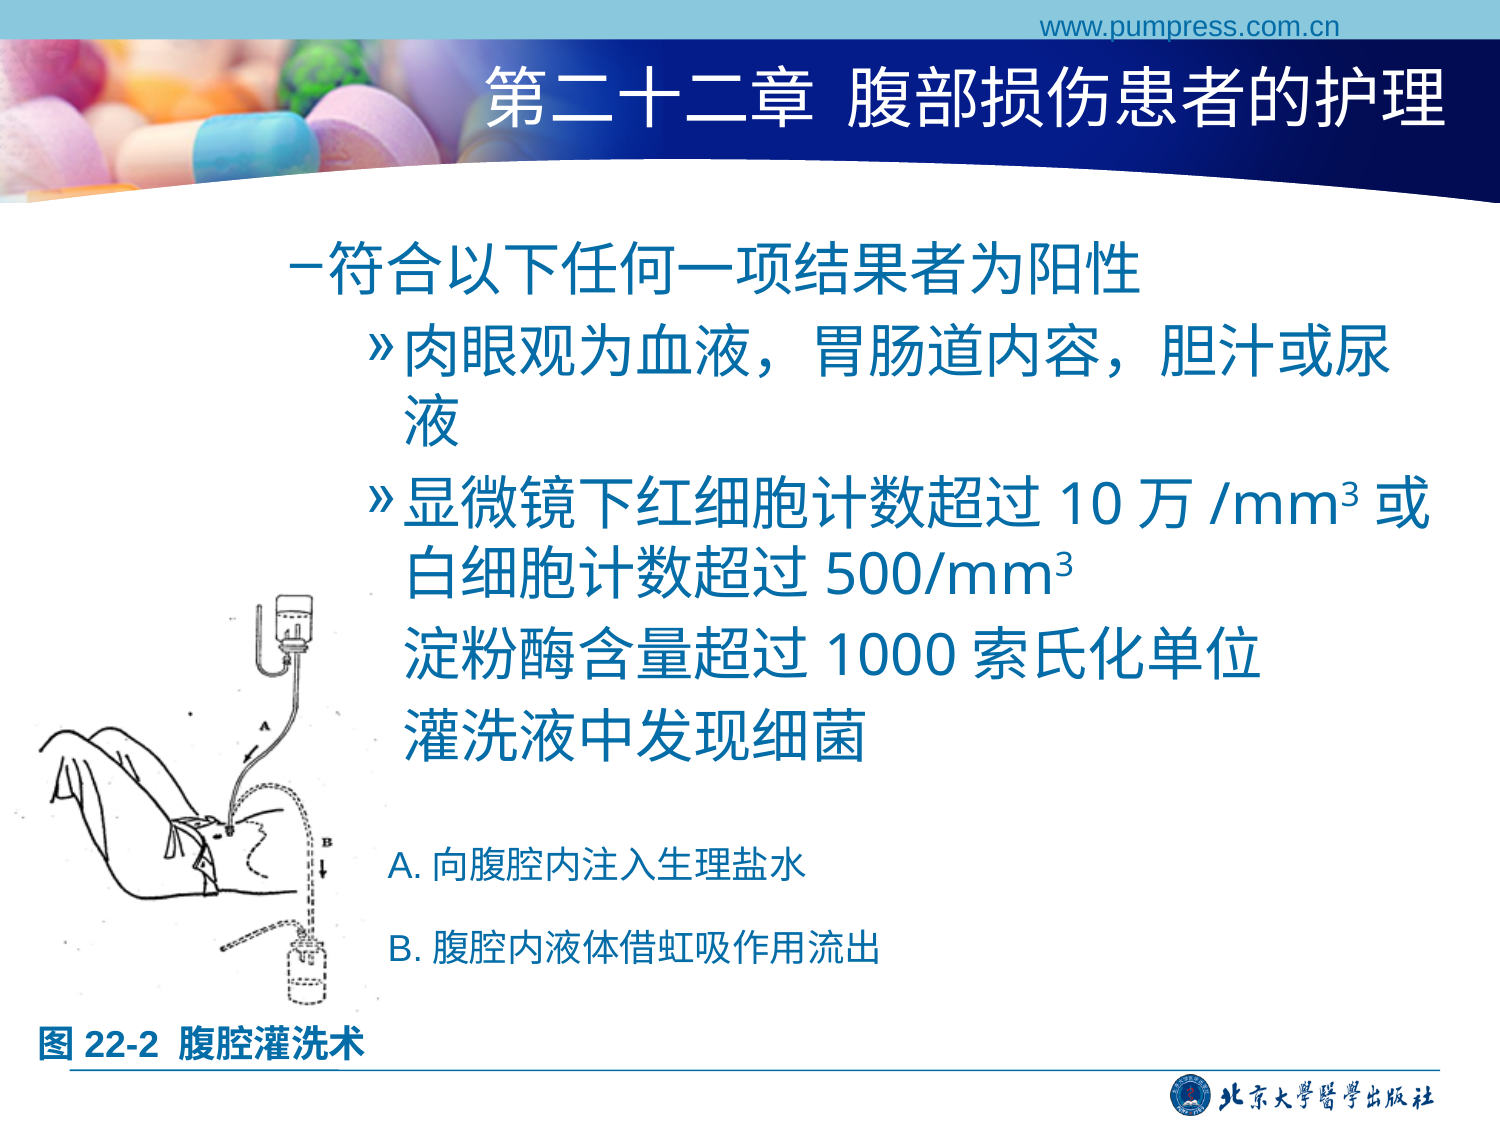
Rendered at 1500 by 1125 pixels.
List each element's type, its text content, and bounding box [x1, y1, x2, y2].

list 符合以下任何一项结果者为阳性 肉眼观为血液，胃肠道内容，胆汁或尿液 显微镜下红细胞计数超过10万/mm3或白细胞计数超过500/mm3 淀粉酶含量超过1000索氏化单位 灌洗液中发现细菌 [49, 224, 1463, 1026]
picture [1170, 1074, 1436, 1118]
slide_number www.pumpress.com.cn [1025, 0, 1463, 38]
text_box B.腹腔内液体借虹吸作用流出 [400, 916, 897, 977]
picture [13, 585, 396, 1013]
picture [0, 40, 1500, 203]
text_box 图22-2 腹腔灌洗术 [23, 1021, 381, 1072]
title 第二十二章 腹部损伤患者的护理 [137, 49, 1463, 143]
text_box A.向腹腔内注入生理盐水 [400, 834, 822, 894]
